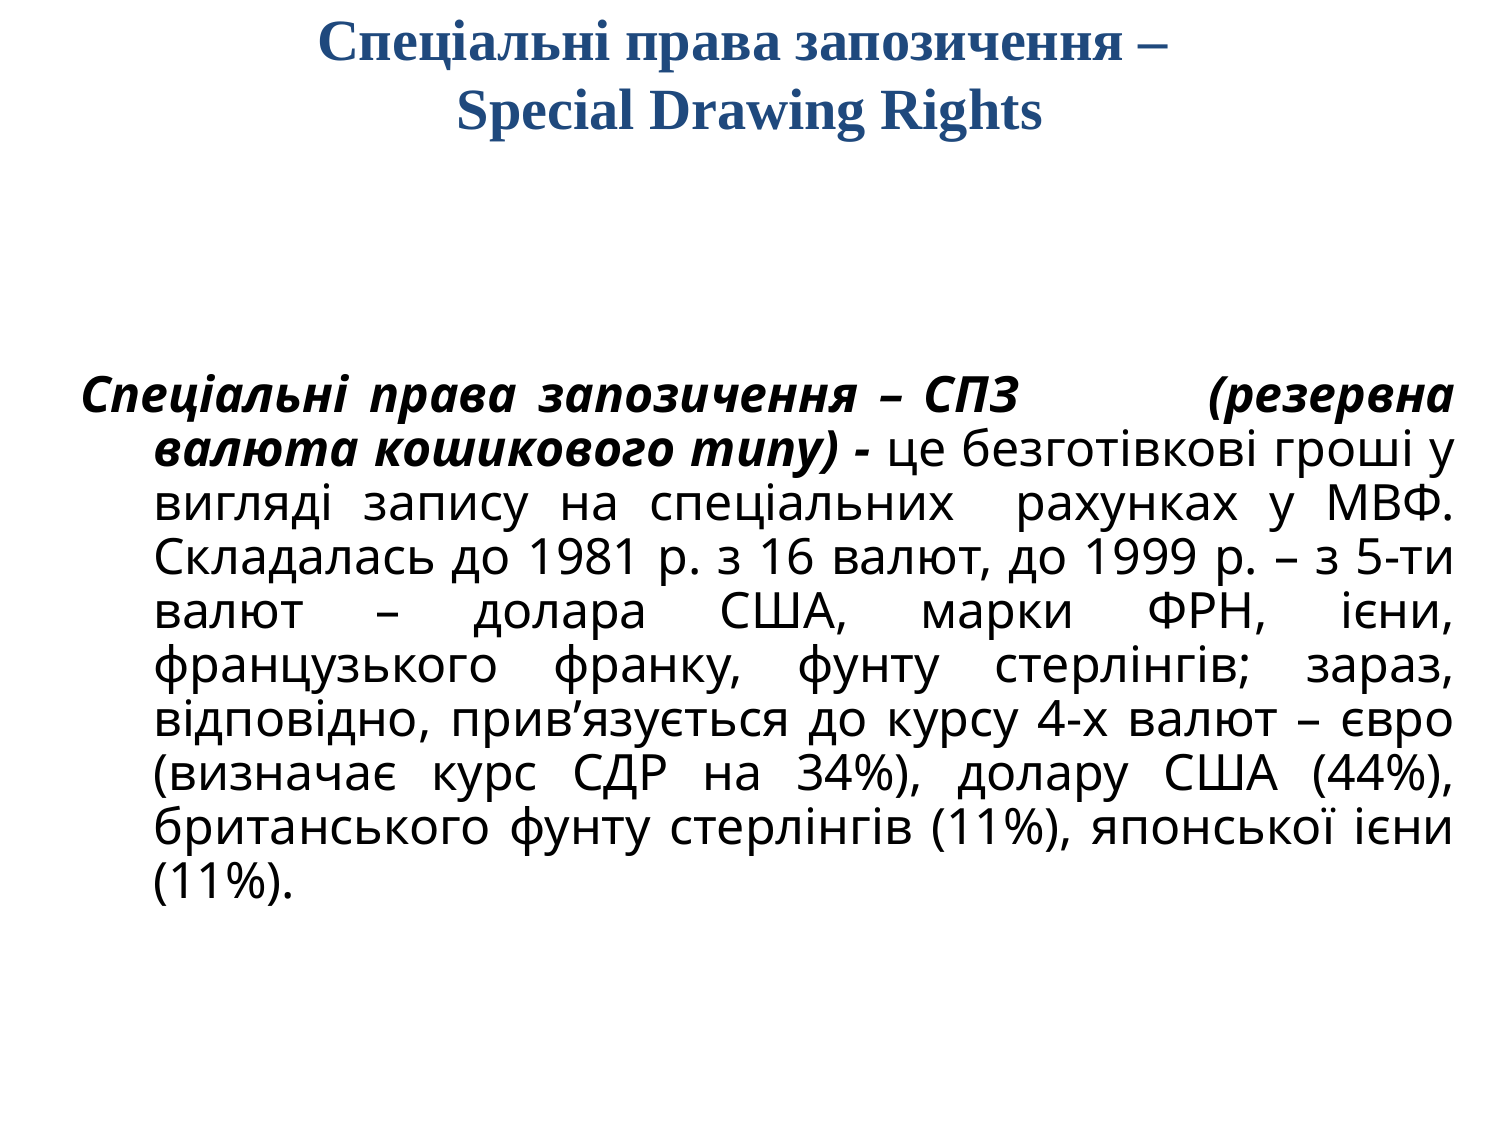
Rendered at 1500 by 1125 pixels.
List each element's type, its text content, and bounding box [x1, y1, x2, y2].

text_box Спеціальні права запозичення – СПЗ (резервна валюта кошикового типу) - це безготівкові гроші у вигляді запису на спеціальних рахунках у МВФ. Складалась до 1981 р. з 16 валют, до 1999 р. – з 5-ти валют – долара США, марки ФРН, ієни, французького франку, фунту стерлінгів; зараз, відповідно, прив’язується до курсу 4-х валют – євро (визначає курс СДР на 34%), долару США (44%), британського фунту стерлінгів (11%), японської ієни (11%). [64, 361, 1471, 1083]
text_box Спеціальні права запозичення – Special Drawing Rights [29, 50, 1471, 149]
